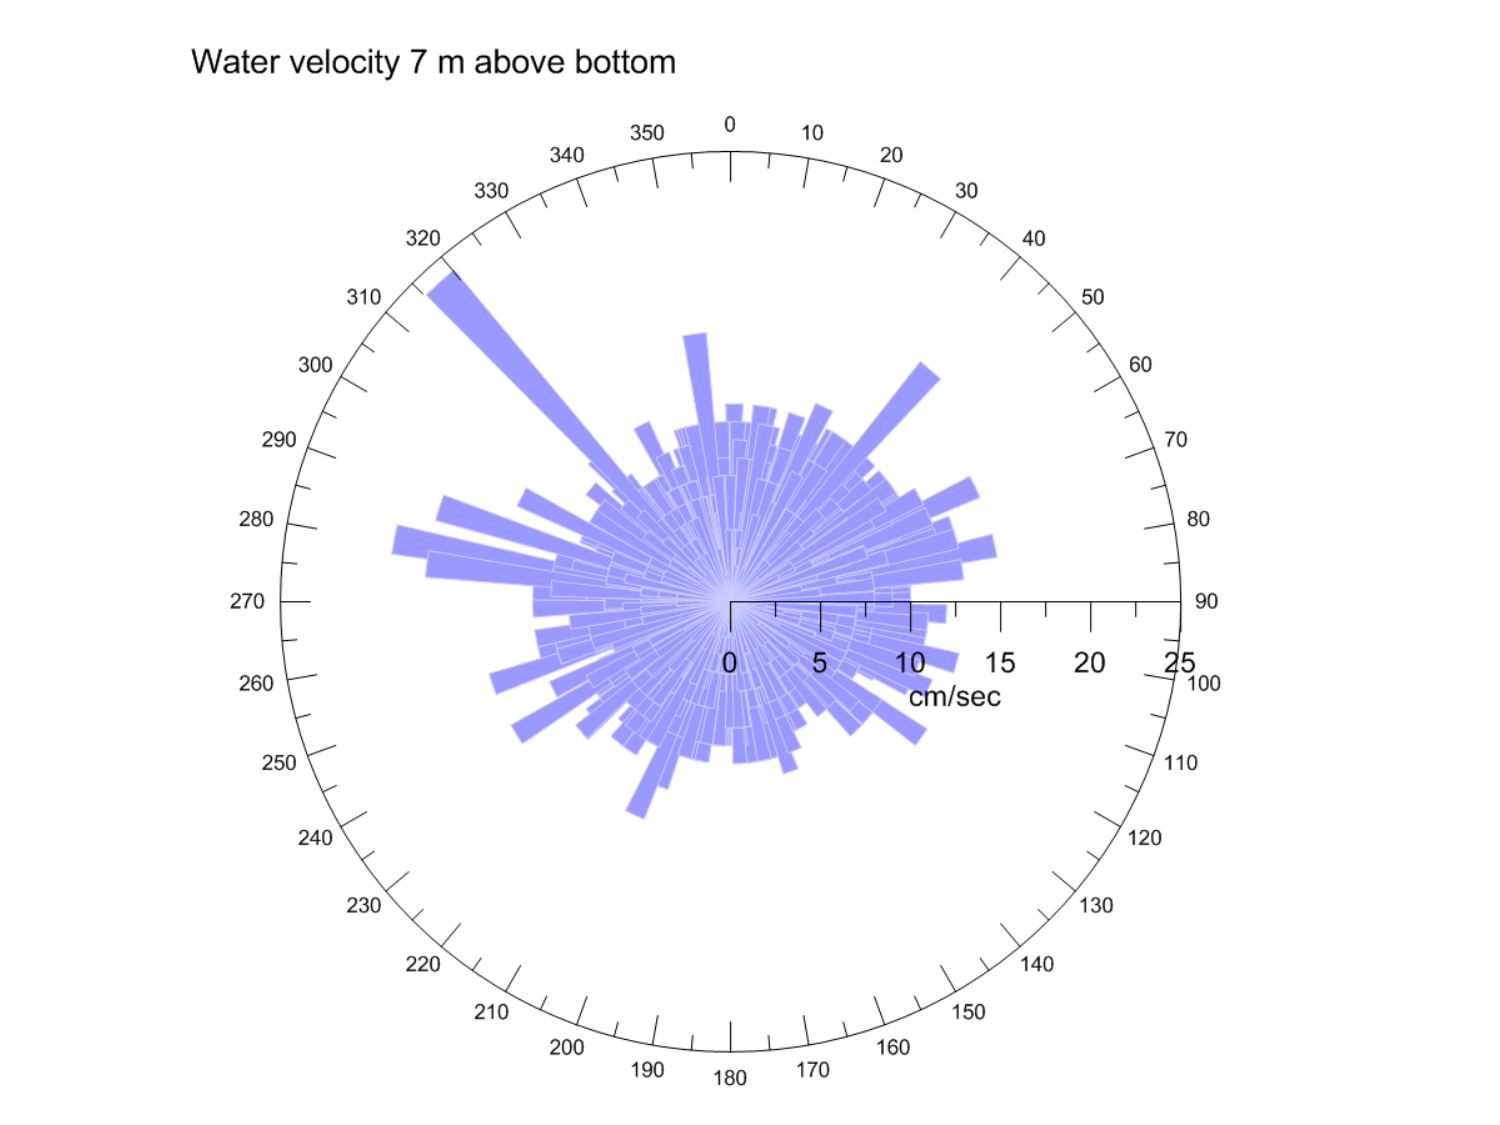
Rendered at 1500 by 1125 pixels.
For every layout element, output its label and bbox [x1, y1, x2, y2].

picture [190, 35, 1310, 1089]
